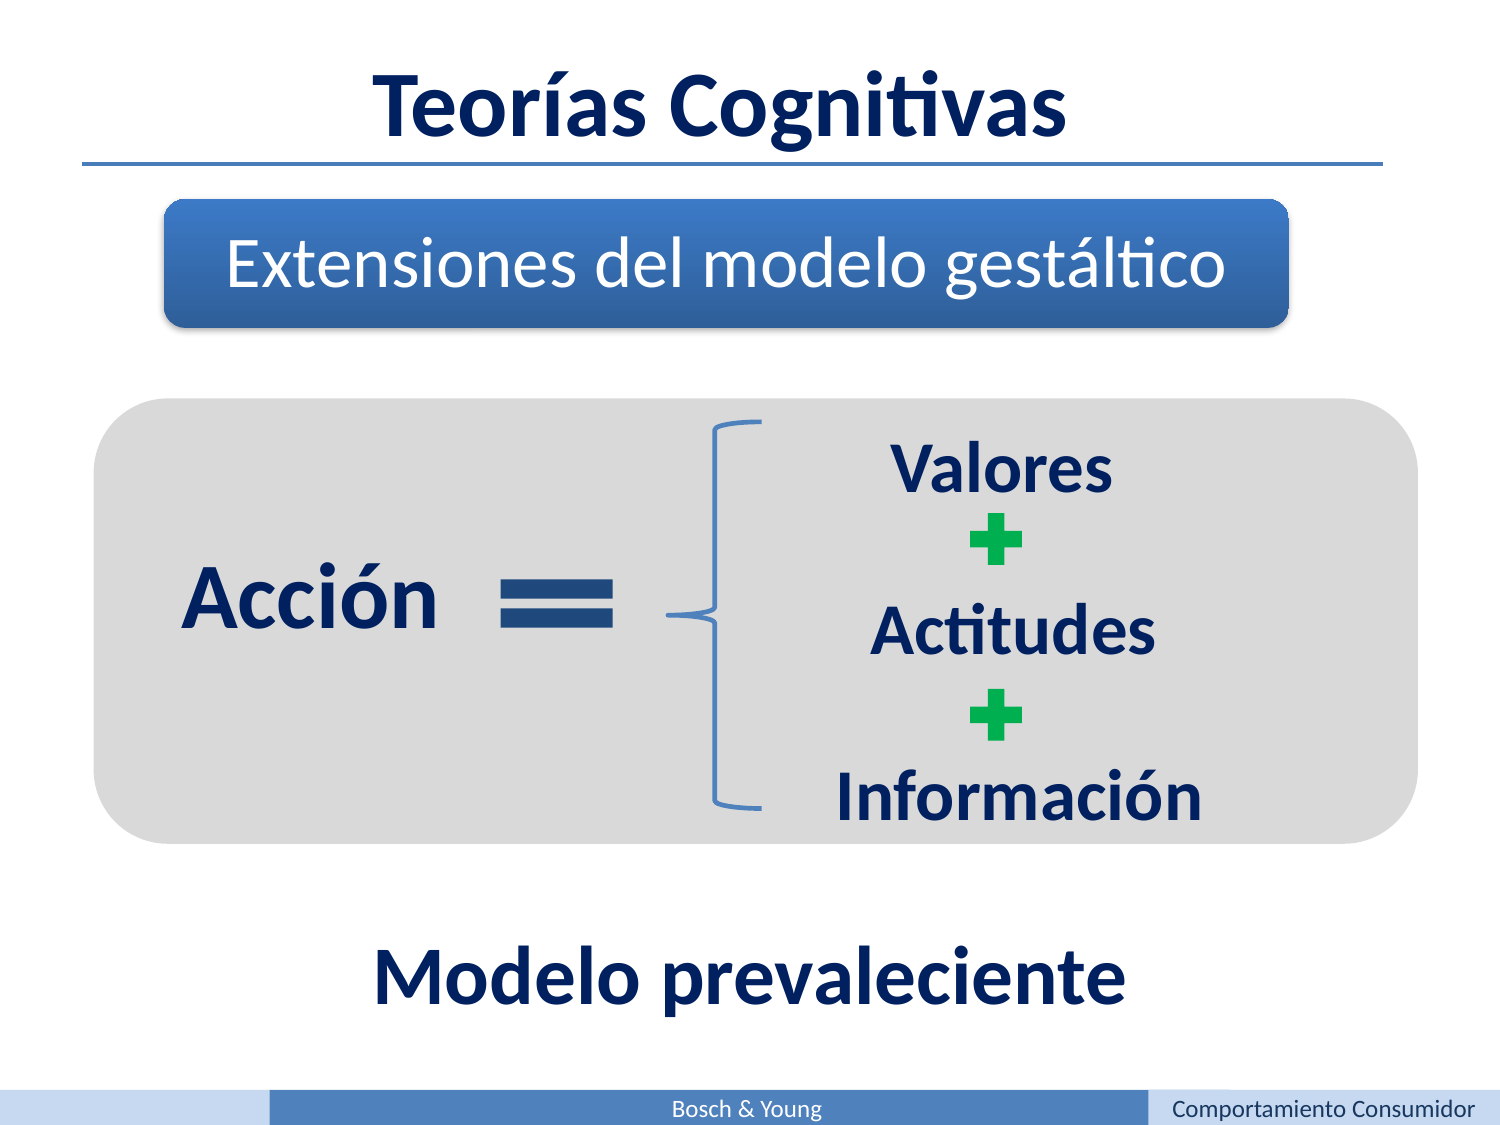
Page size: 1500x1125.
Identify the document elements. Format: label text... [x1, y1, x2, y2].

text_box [163, 198, 1290, 329]
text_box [93, 398, 1419, 844]
text_box Comportamiento Consumidor [1146, 1088, 1500, 1125]
text_box Bosch & Young [272, 1088, 1146, 1125]
text_box Modelo prevaleciente [46, 914, 1454, 1029]
text_box [0, 1088, 272, 1125]
text_box Teorías Cognitivas [35, 35, 1407, 163]
